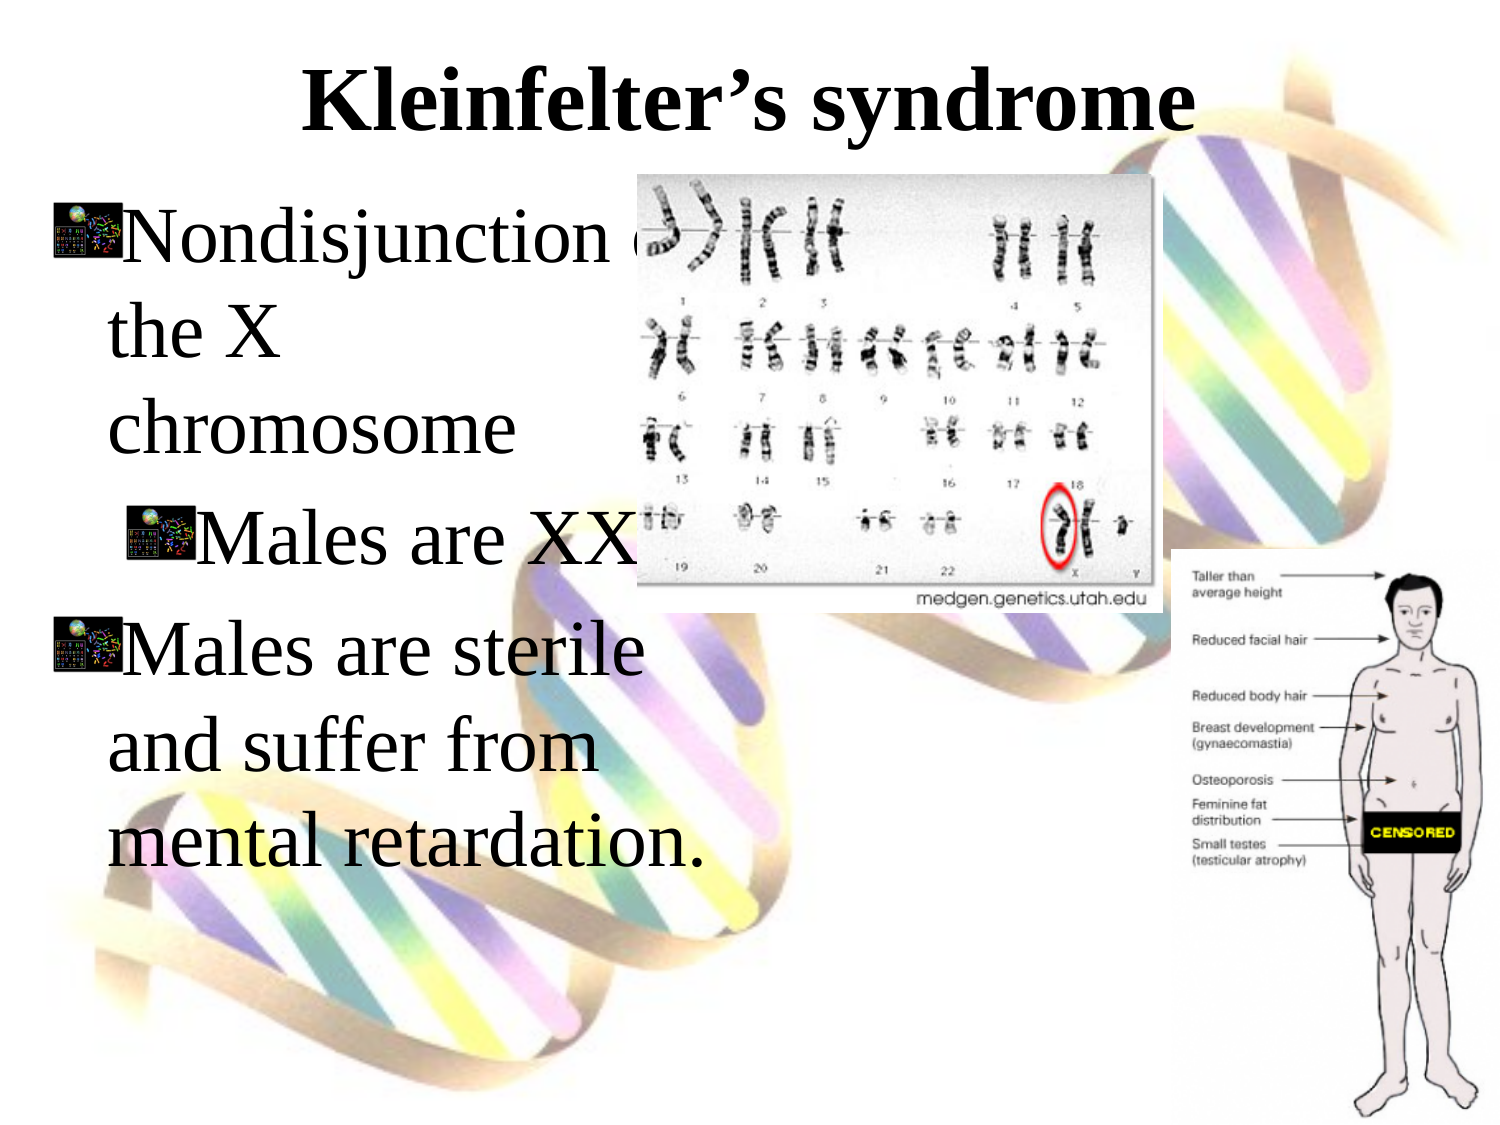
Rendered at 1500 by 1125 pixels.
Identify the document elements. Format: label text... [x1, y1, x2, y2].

picture [1170, 549, 1500, 1125]
picture [52, 201, 124, 259]
title Kleinfelter’s syndrome [75, 0, 1425, 188]
list Nondisjunction of the X chromosome Males are XXY. Males are sterile and suffer from mental retardation. [37, 174, 725, 1088]
picture [637, 174, 1163, 613]
picture [52, 615, 124, 673]
picture [125, 504, 197, 561]
